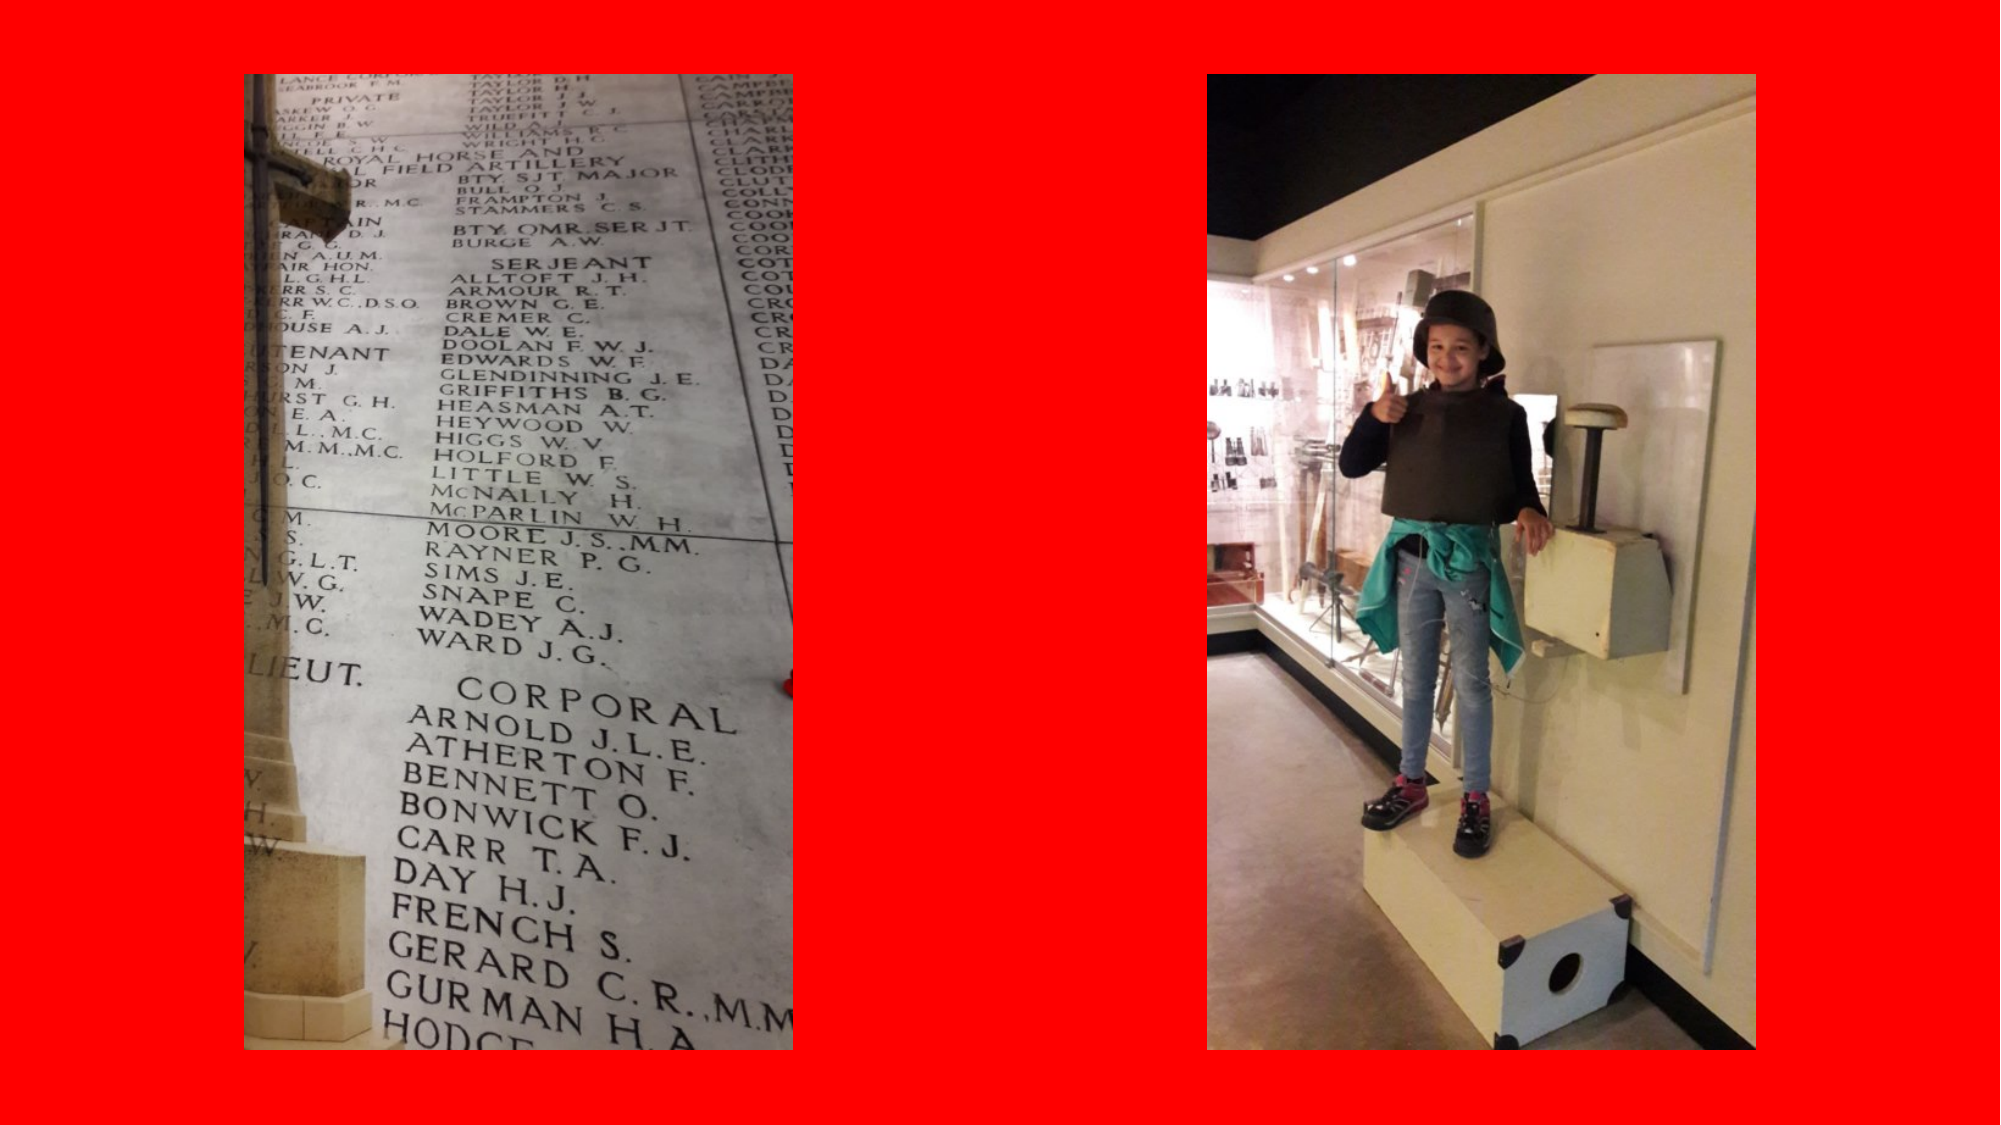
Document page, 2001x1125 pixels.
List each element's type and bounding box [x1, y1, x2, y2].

picture [244, 74, 793, 1050]
picture [1206, 74, 1756, 1050]
